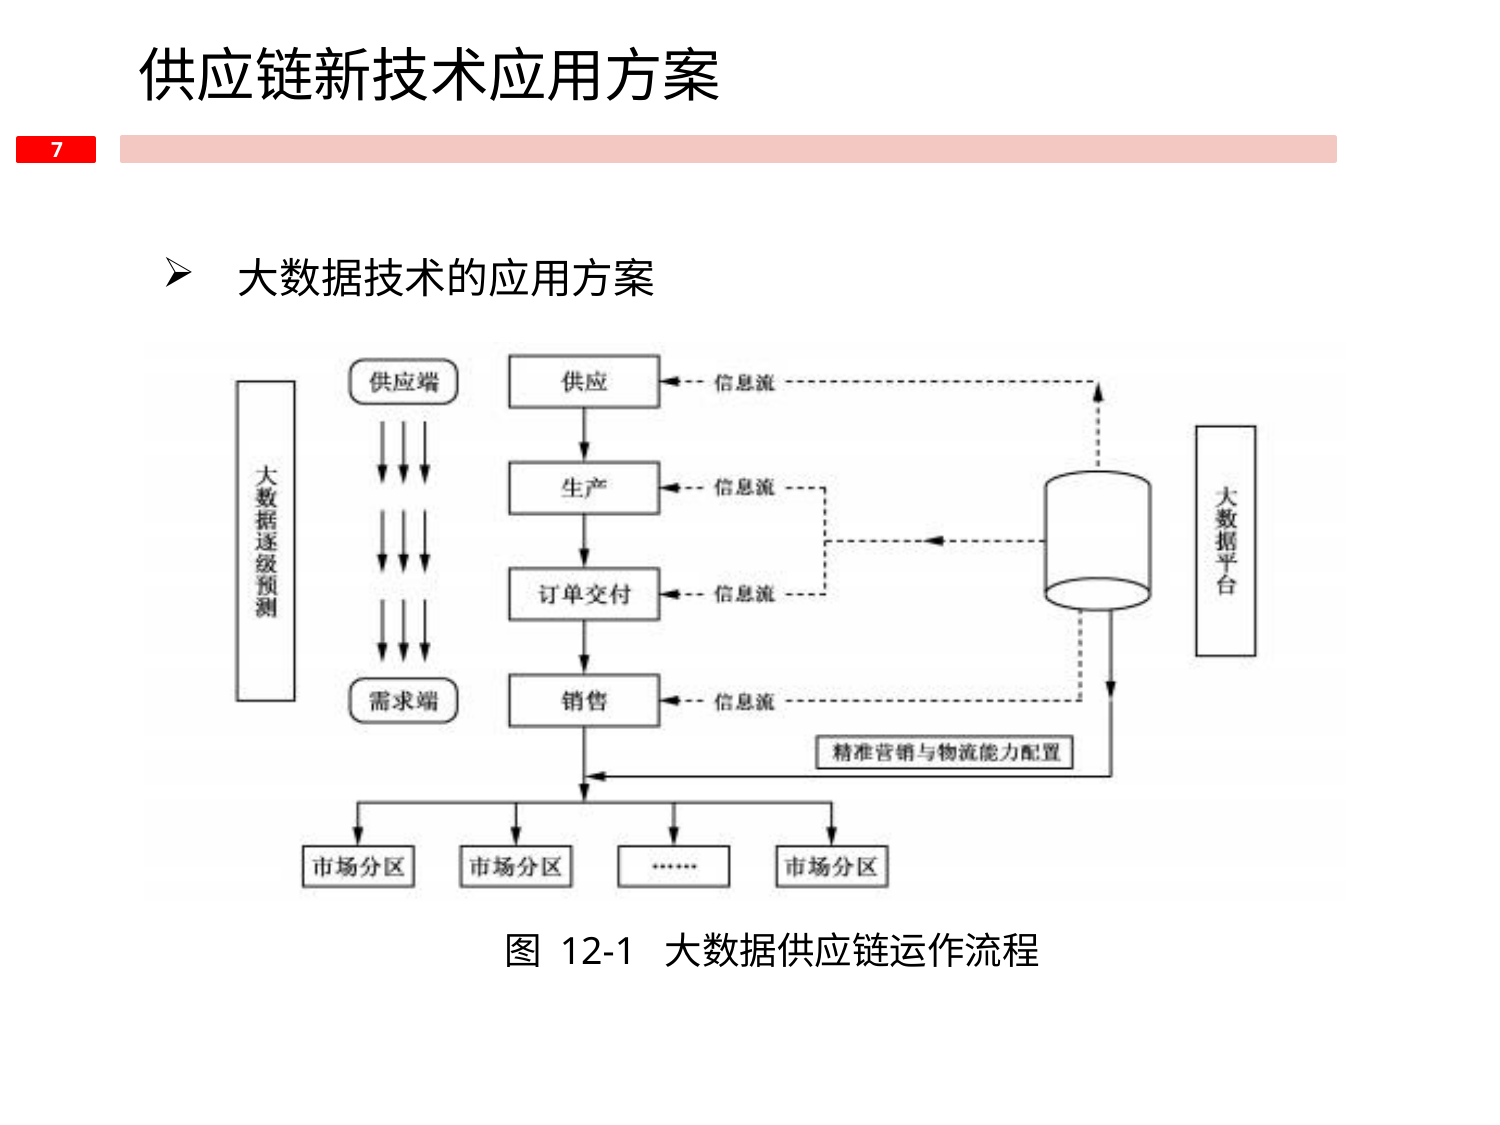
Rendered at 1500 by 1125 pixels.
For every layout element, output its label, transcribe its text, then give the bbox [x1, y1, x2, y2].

text_box 供应链新技术应用方案 [123, 30, 958, 116]
picture [144, 341, 1346, 902]
text_box 大数据技术的应用方案 [147, 219, 1365, 310]
text_box [17, 129, 97, 189]
text_box 图 12-1 大数据供应链运作流程 [490, 919, 1224, 980]
